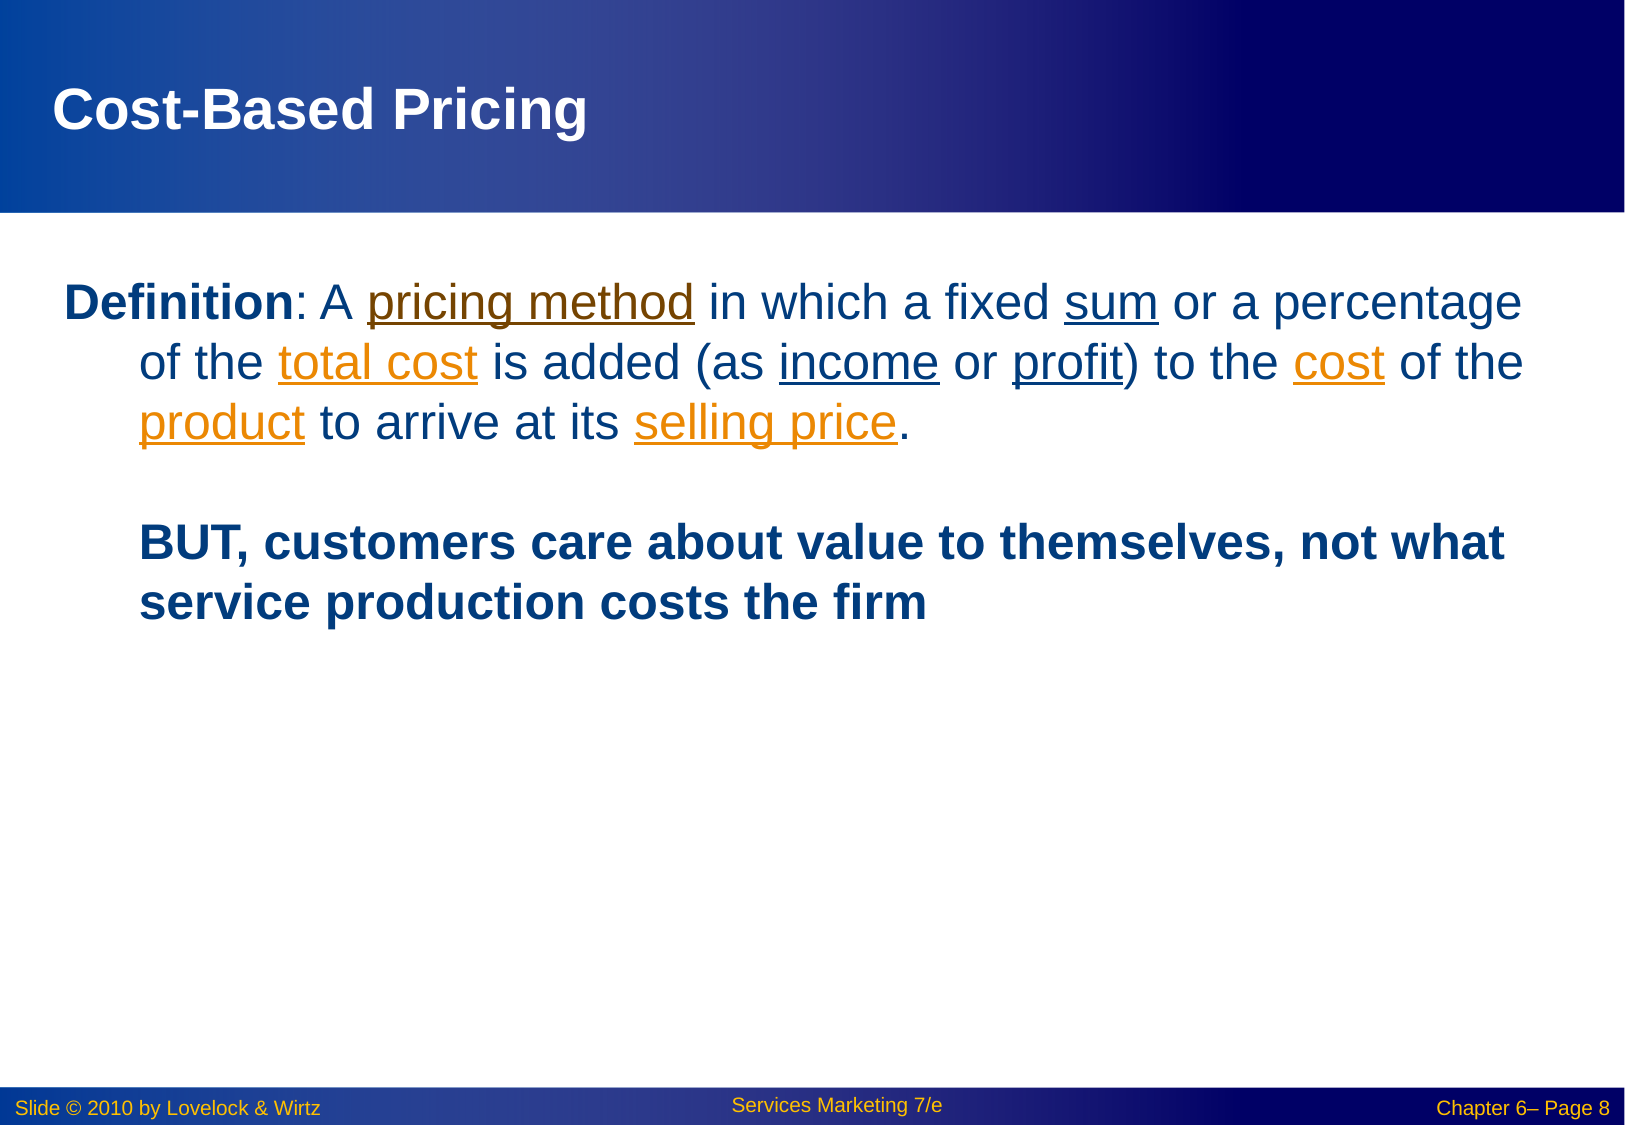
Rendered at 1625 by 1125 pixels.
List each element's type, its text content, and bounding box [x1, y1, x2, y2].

title Cost-Based Pricing [36, 37, 1088, 176]
list Definition: A pricing method in which a fixed sum or a percentage of the total cost is added (as income or profit) to the cost of the product to arrive at its selling price. BUT, customers care about value to themselves, not what service production costs the firm [49, 261, 1588, 1051]
